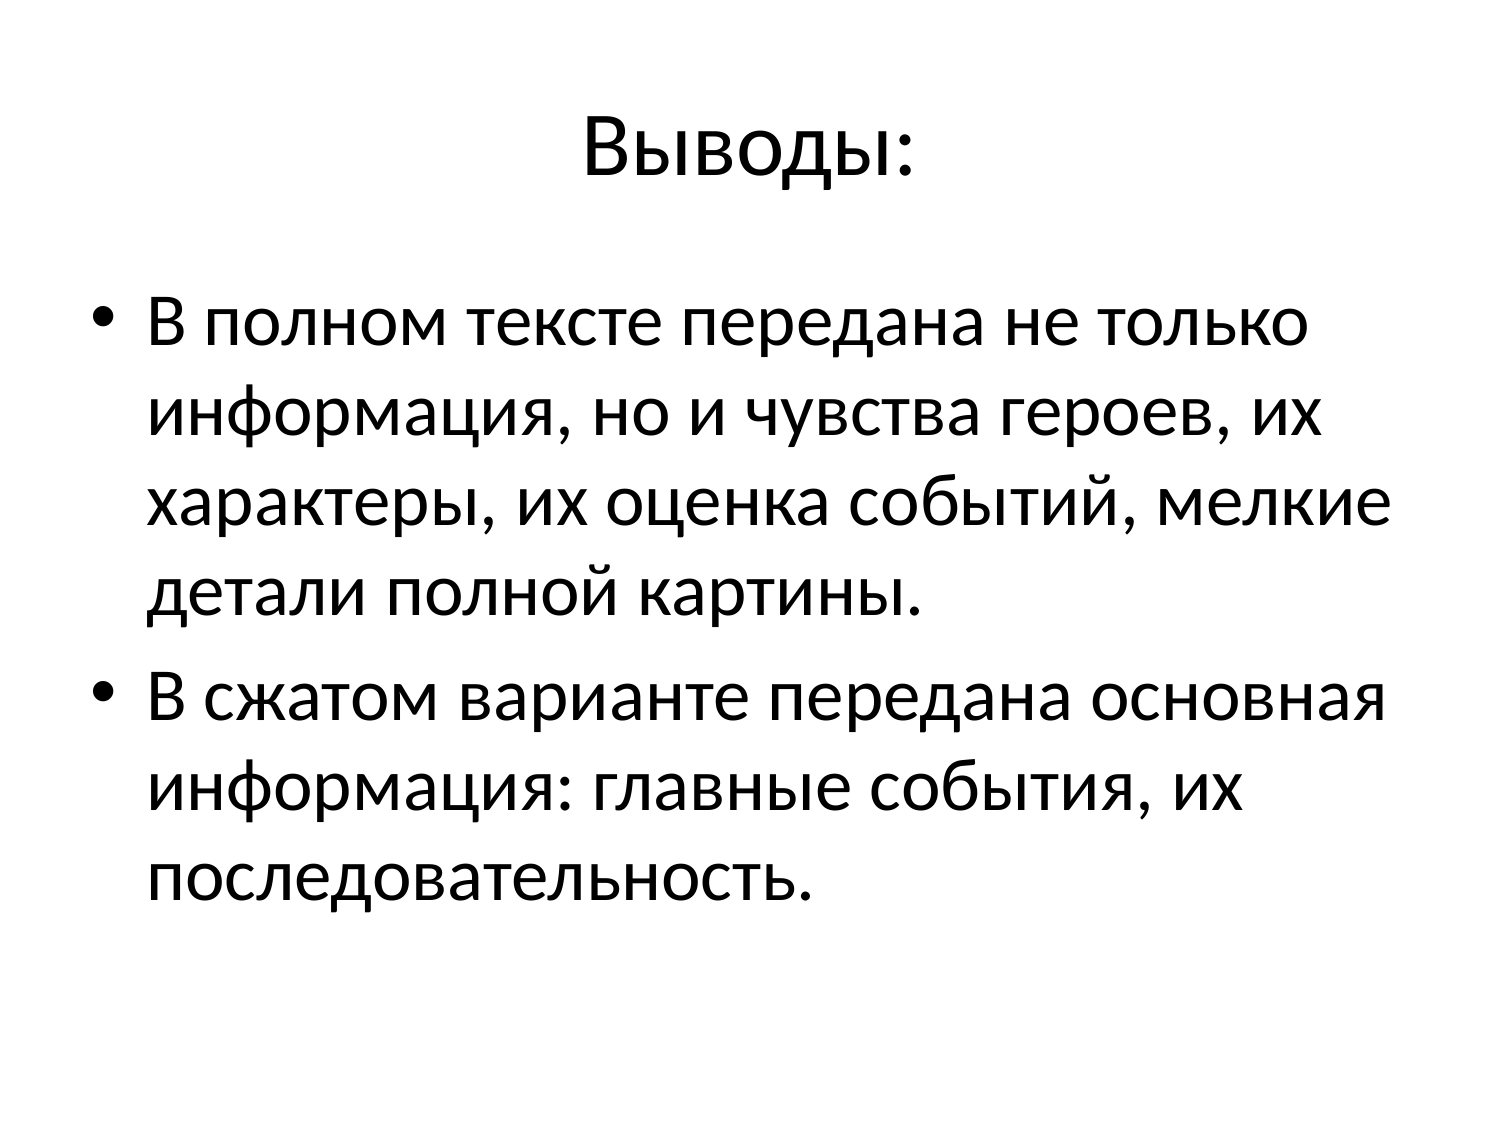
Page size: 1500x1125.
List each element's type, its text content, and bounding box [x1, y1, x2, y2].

title Выводы: [75, 45, 1425, 233]
list В полном тексте передана не только информация, но и чувства героев, их характеры, их оценка событий, мелкие детали полной картины. В сжатом варианте передана основная информация: главные события, их последовательность. [75, 262, 1425, 1005]
